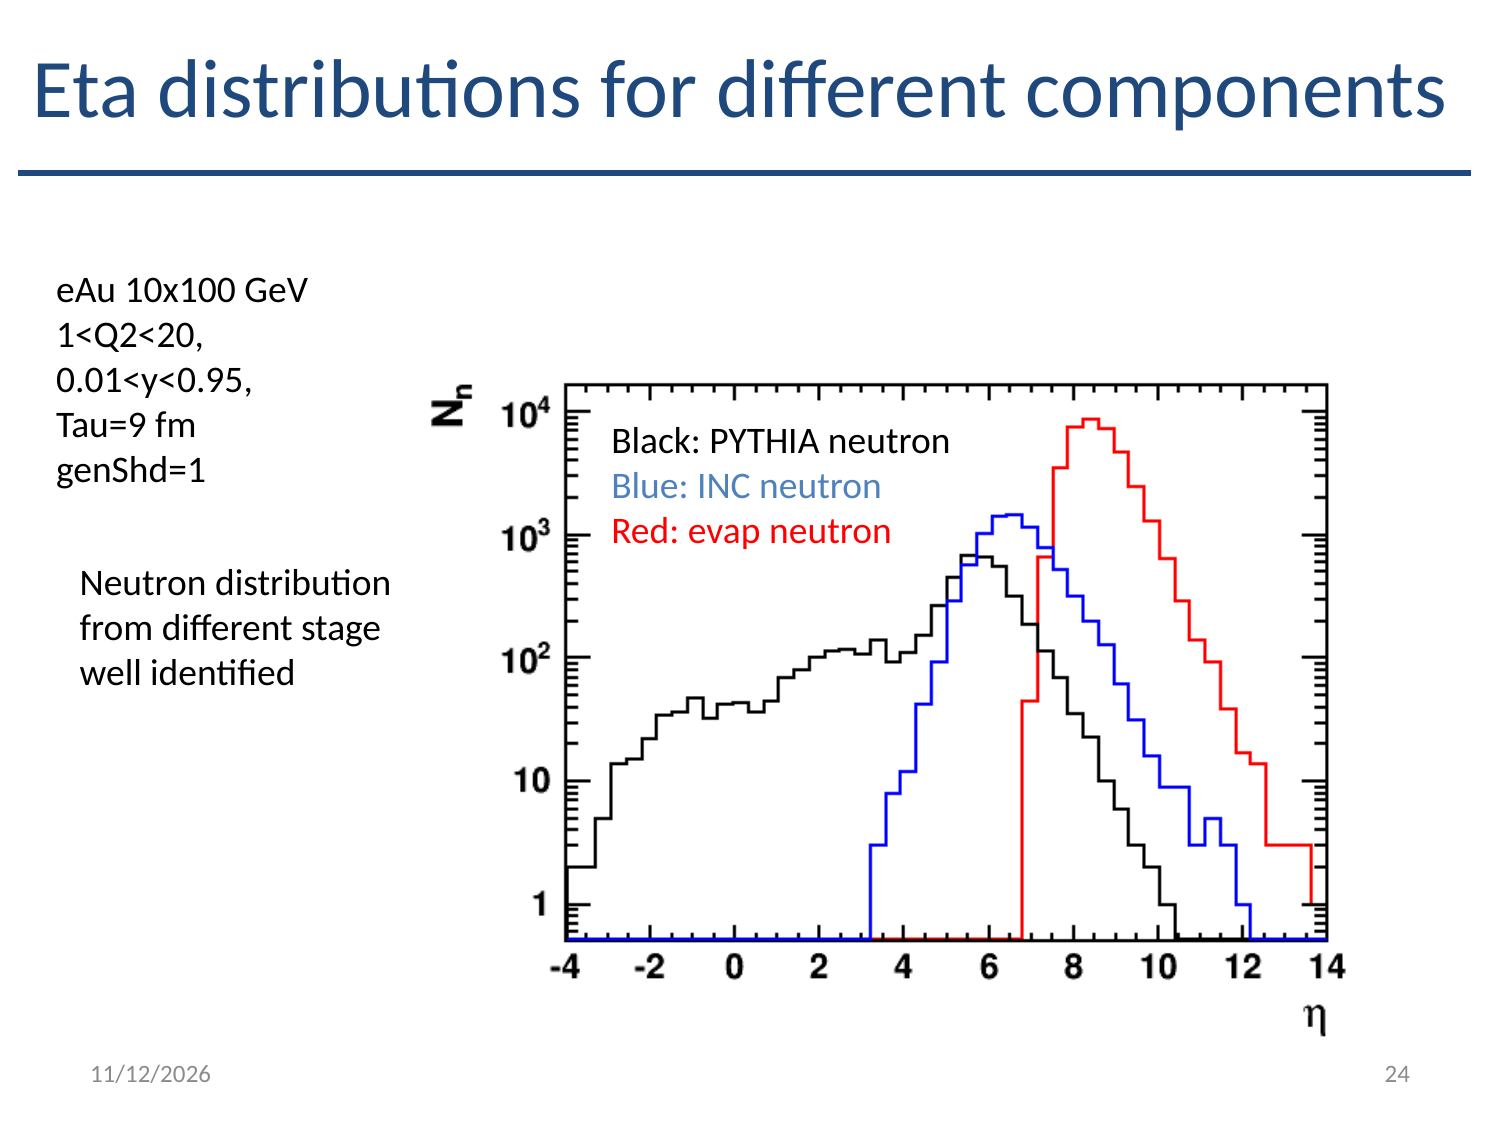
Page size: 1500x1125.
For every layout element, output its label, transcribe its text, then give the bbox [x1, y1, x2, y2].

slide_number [75, 1042, 425, 1103]
text_box Neutron distribution from different stage well identified [64, 550, 413, 701]
title Eta distributions for different components [17, 7, 1483, 161]
slide_number 24 [1074, 1042, 1425, 1103]
picture [418, 349, 1375, 1049]
text_box eAu 10x100 GeV 1<Q2<20, 0.01<y<0.95, Tau=9 fm genShd=1 [41, 257, 396, 498]
